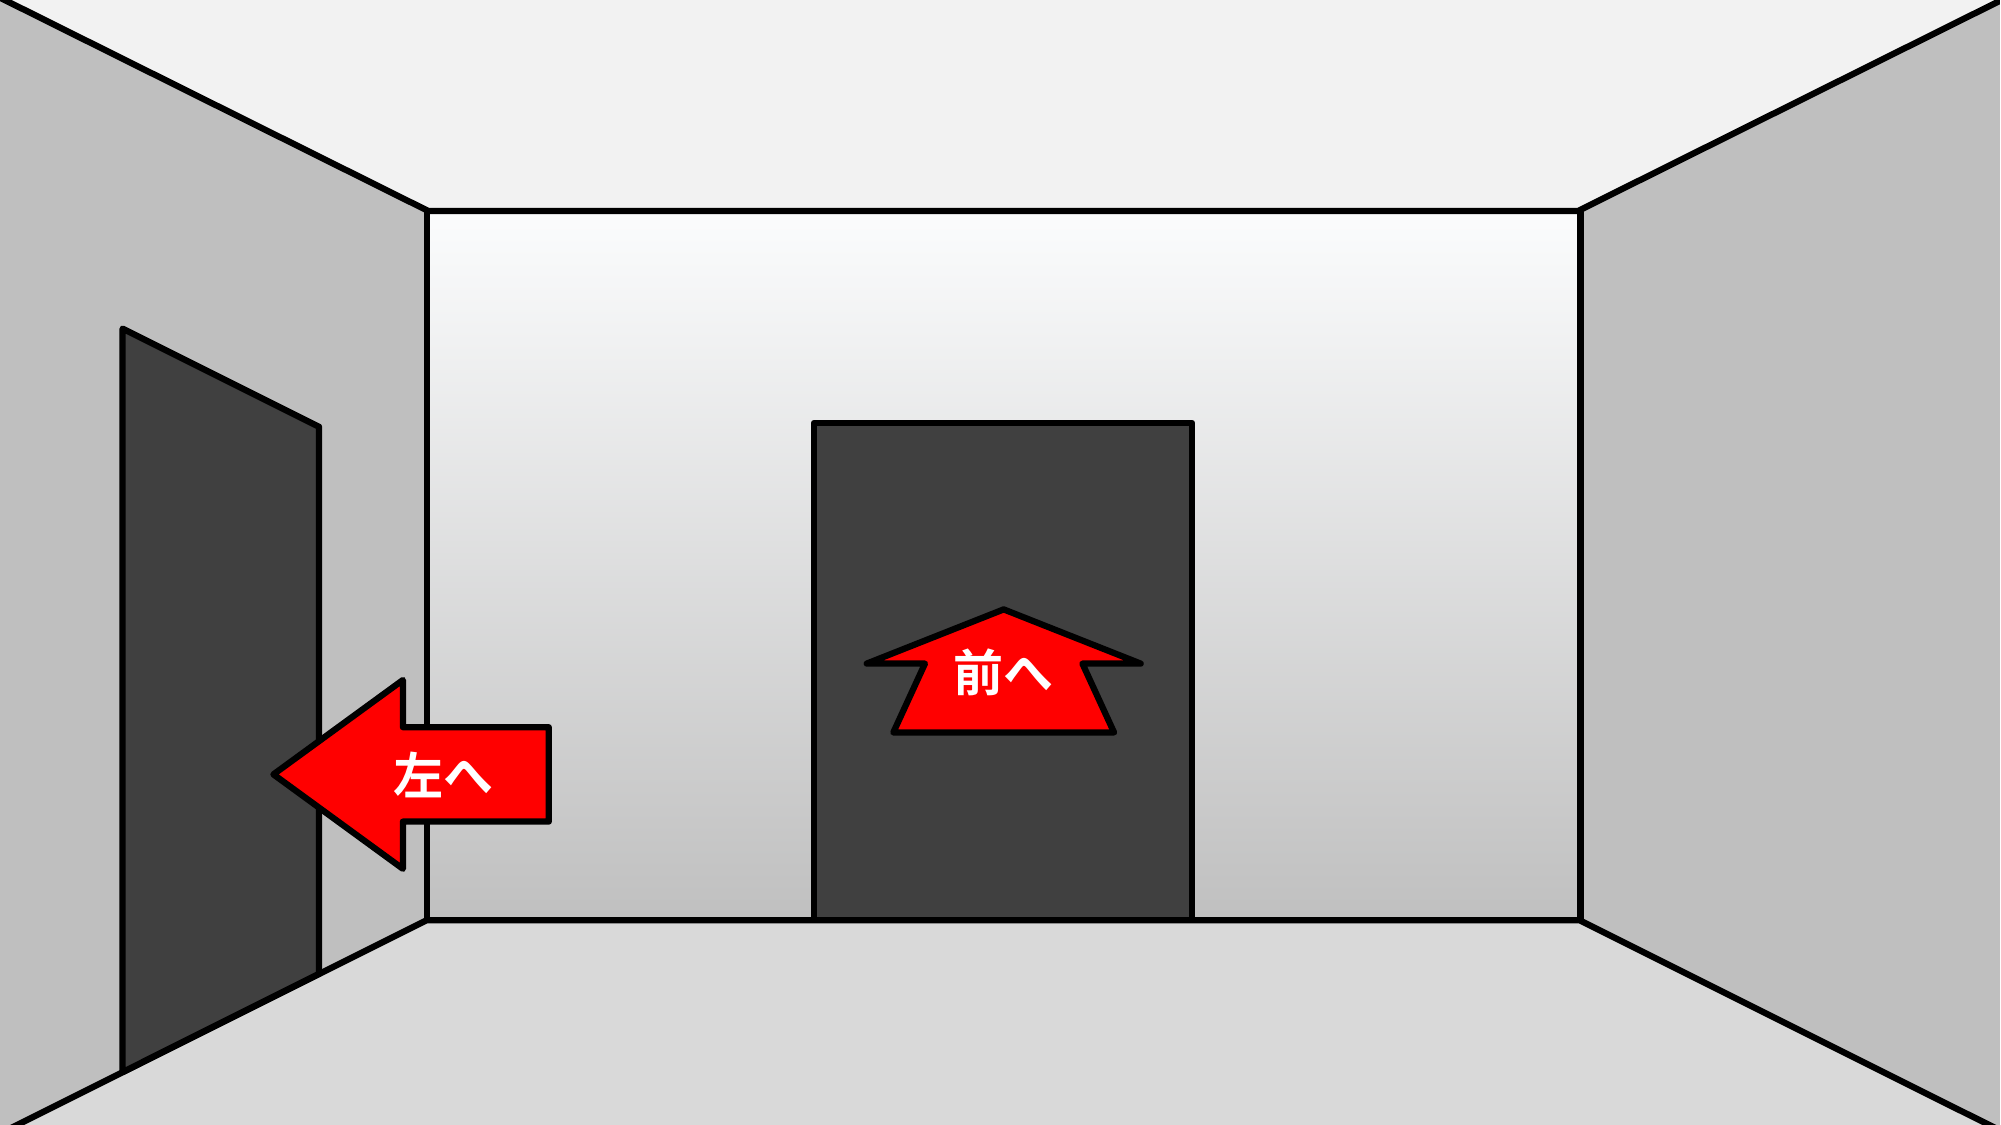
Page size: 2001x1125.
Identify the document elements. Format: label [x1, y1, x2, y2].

text_box [0, 0, 2000, 1125]
